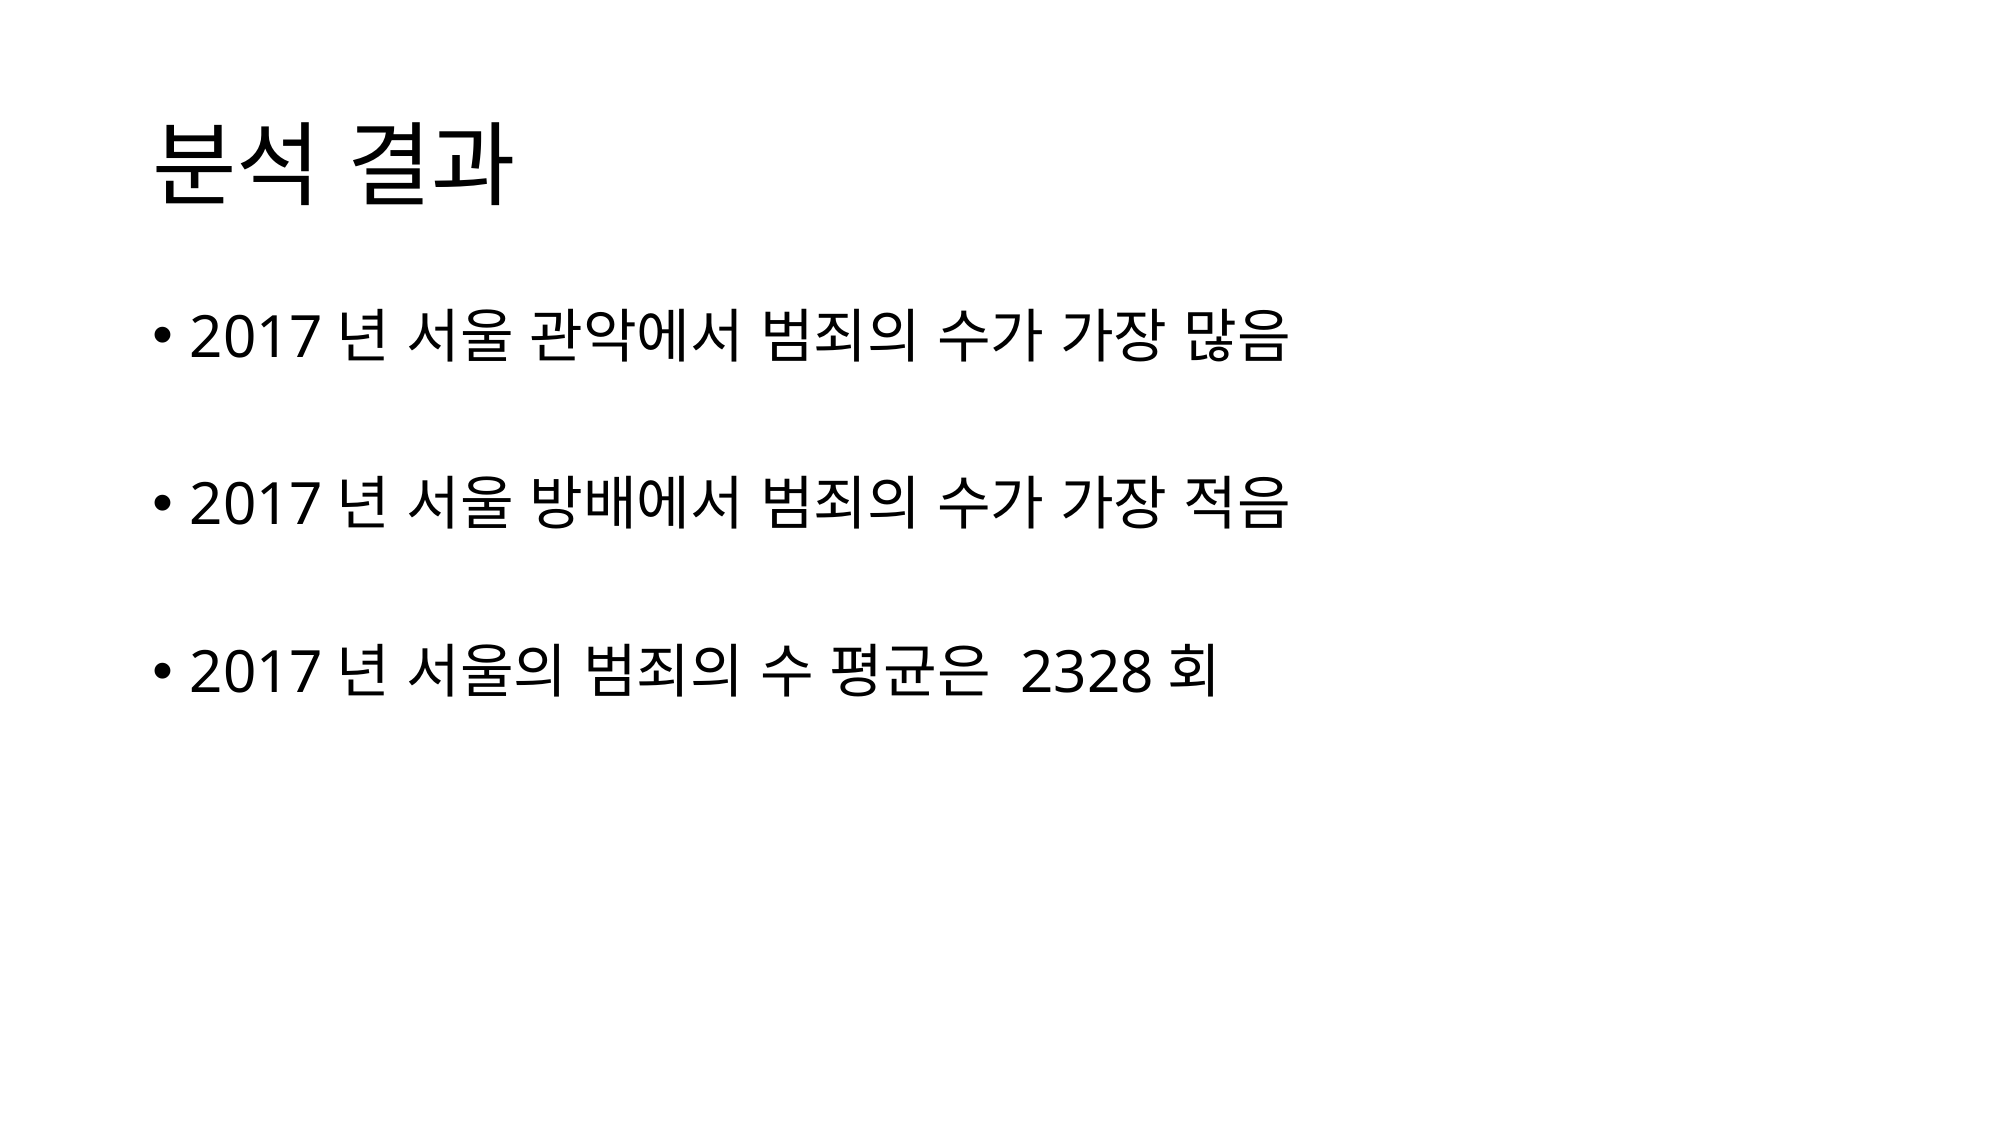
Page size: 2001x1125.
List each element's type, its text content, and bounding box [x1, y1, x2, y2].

title 분석 결과 [137, 59, 1863, 278]
list 2017년 서울 관악에서 범죄의 수가 가장 많음 2017년 서울 방배에서 범죄의 수가 가장 적음 2017년 서울의 범죄의 수 평균은 2328회 [137, 299, 1863, 1014]
